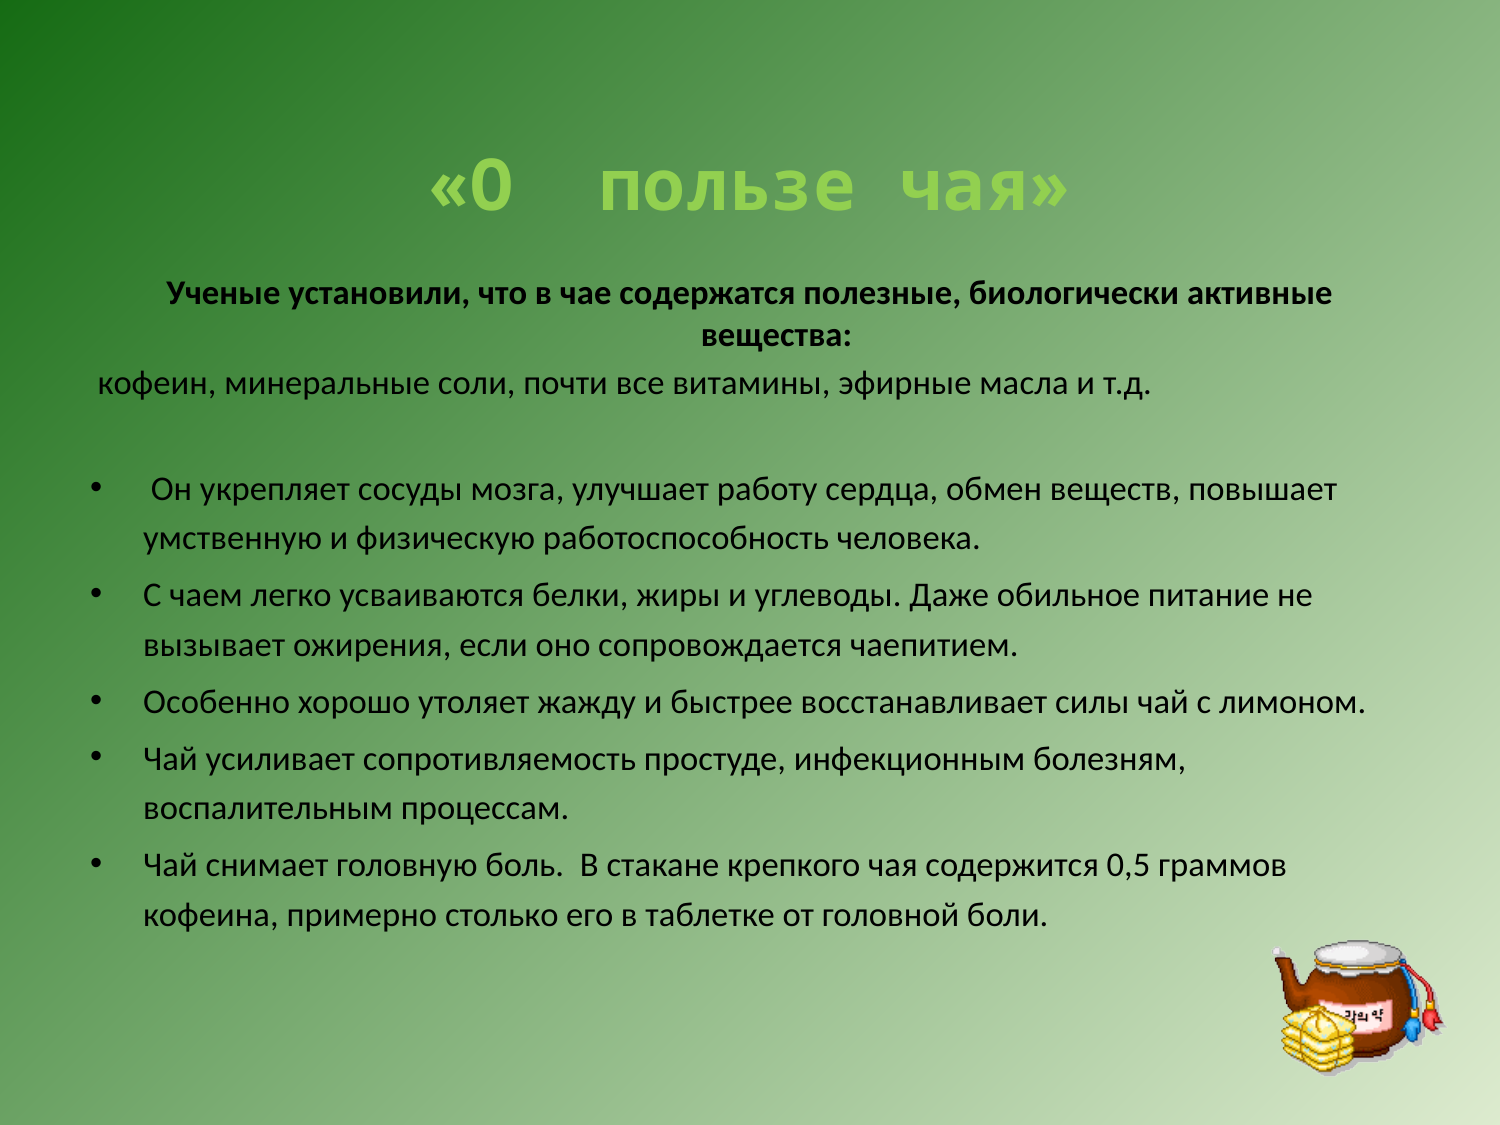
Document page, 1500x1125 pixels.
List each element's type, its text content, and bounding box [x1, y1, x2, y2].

picture [1253, 890, 1455, 1091]
list Ученые установили, что в чае содержатся полезные, биологически активные вещества: кофеин, минеральные соли, почти все витамины, эфирные масла и т.д. Он укрепляет сосуды мозга, улучшает работу сердца, обмен веществ, повышает умственную и физическую работоспособность человека. С чаем легко усваиваются белки, жиры и углеводы. Даже обильное питание не вызывает ожирения, если оно сопровождается чаепитием. Особенно хорошо утоляет жажду и быстрее восстанавливает силы чай с лимоном. Чай усиливает сопротивляемость простуде, инфекционным болезням, воспалительным процессам. Чай снимает головную боль. В стакане крепкого чая содержится 0,5 граммов кофеина, примерно столько его в таблетке от головной боли. [75, 262, 1425, 1005]
title «О пользе чая» [75, 45, 1425, 233]
